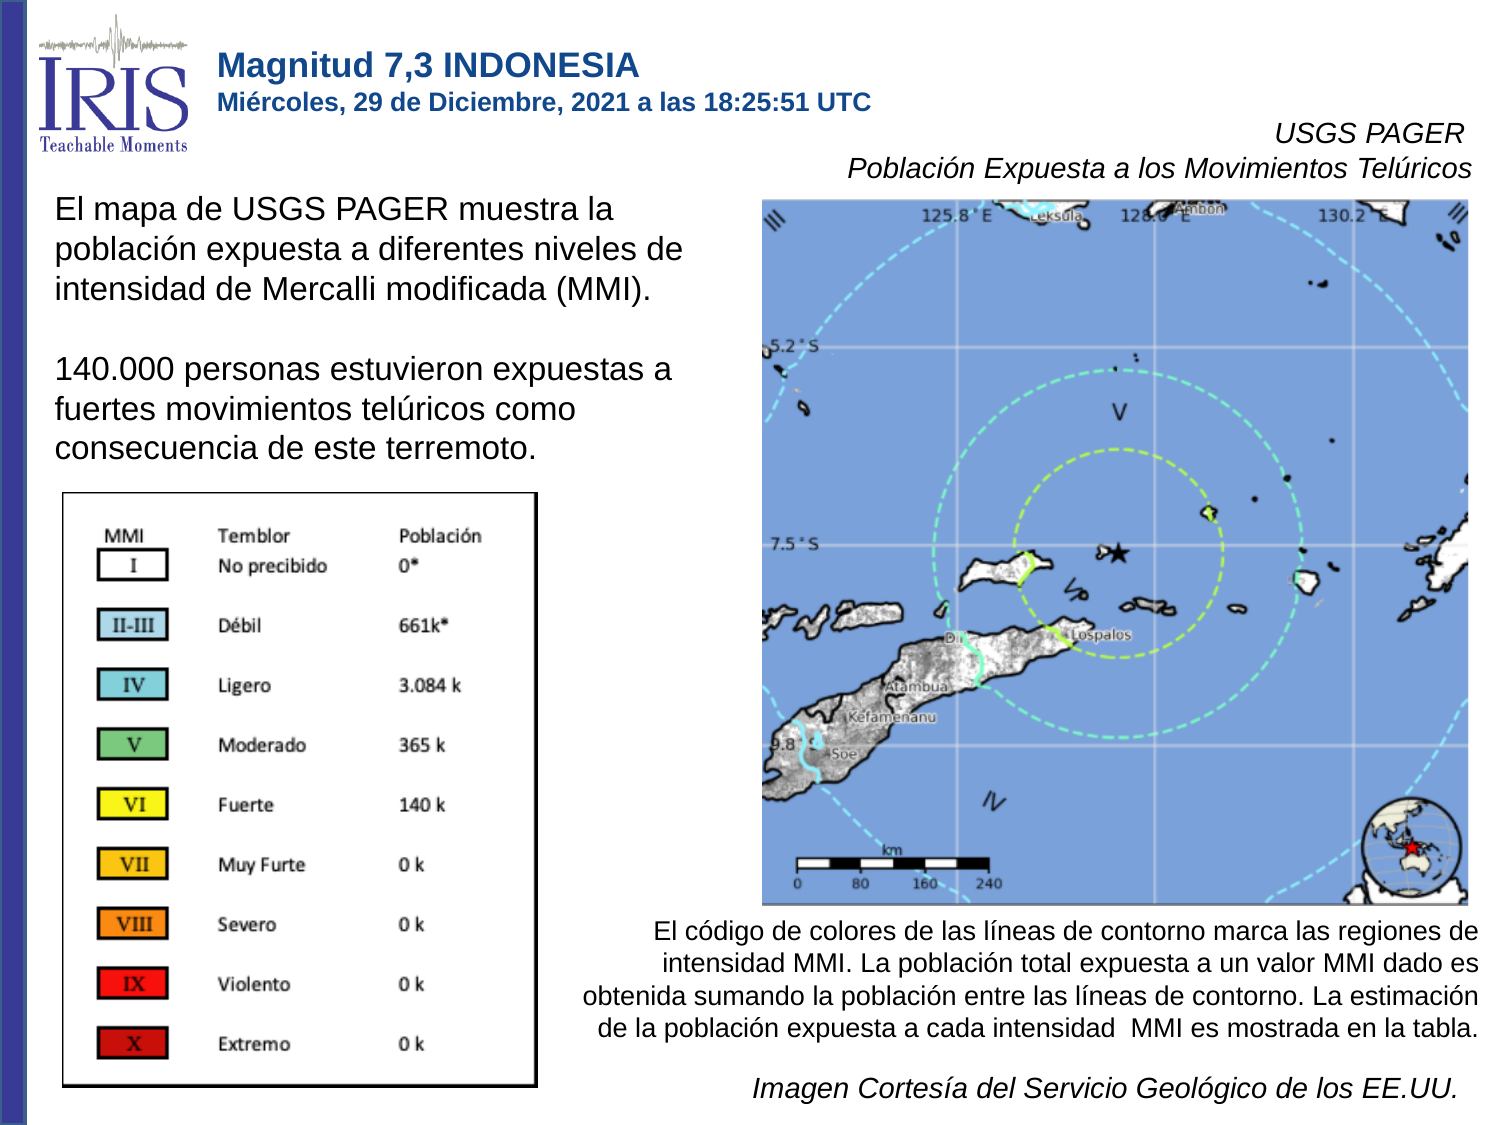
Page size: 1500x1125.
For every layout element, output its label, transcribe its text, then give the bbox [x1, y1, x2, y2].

picture [39, 12, 188, 165]
text_box Magnitud 7,3 INDONESIA Miércoles, 29 de Diciembre, 2021 a las 18:25:51 UTC [202, 0, 1498, 125]
text_box El mapa de USGS PAGER muestra la población expuesta a diferentes niveles de intensidad de Mercalli modificada (MMI). 140.000 personas estuvieron expuestas a fuertes movimientos telúricos como consecuencia de este terremoto. [39, 179, 748, 474]
text_box El código de colores de las líneas de contorno marca las regiones de intensidad MMI. La población total expuesta a un valor MMI dado es obtenida sumando la población entre las líneas de contorno. La estimación de la población expuesta a cada intensidad MMI es mostrada en la tabla. [541, 905, 1493, 1051]
text_box Imagen Cortesía del Servicio Geológico de los EE.UU. [737, 1061, 1500, 1112]
picture [61, 492, 538, 1088]
picture [762, 198, 1471, 906]
text_box USGS PAGER Población Expuesta a los Movimientos Telúricos [765, 107, 1489, 193]
text_box [0, 0, 27, 1125]
